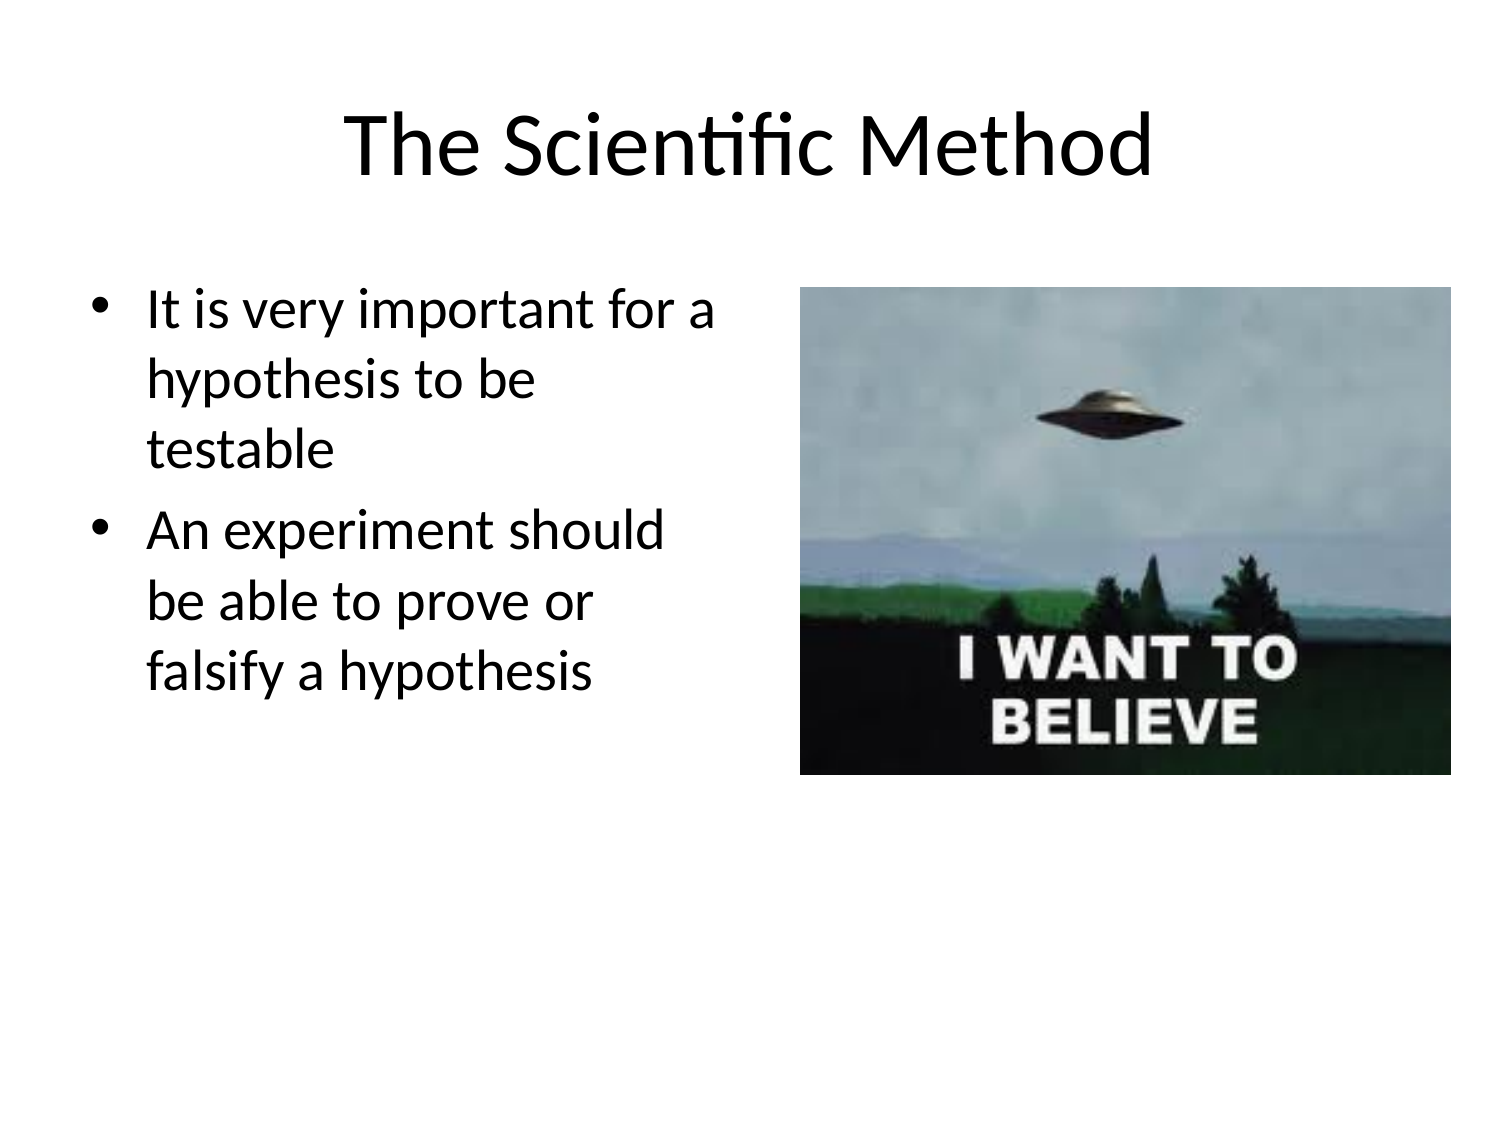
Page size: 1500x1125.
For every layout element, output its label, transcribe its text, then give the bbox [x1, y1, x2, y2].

title The Scientific Method [75, 45, 1425, 233]
picture [799, 287, 1451, 776]
list It is very important for a hypothesis to be testable An experiment should be able to prove or falsify a hypothesis [75, 262, 738, 1005]
